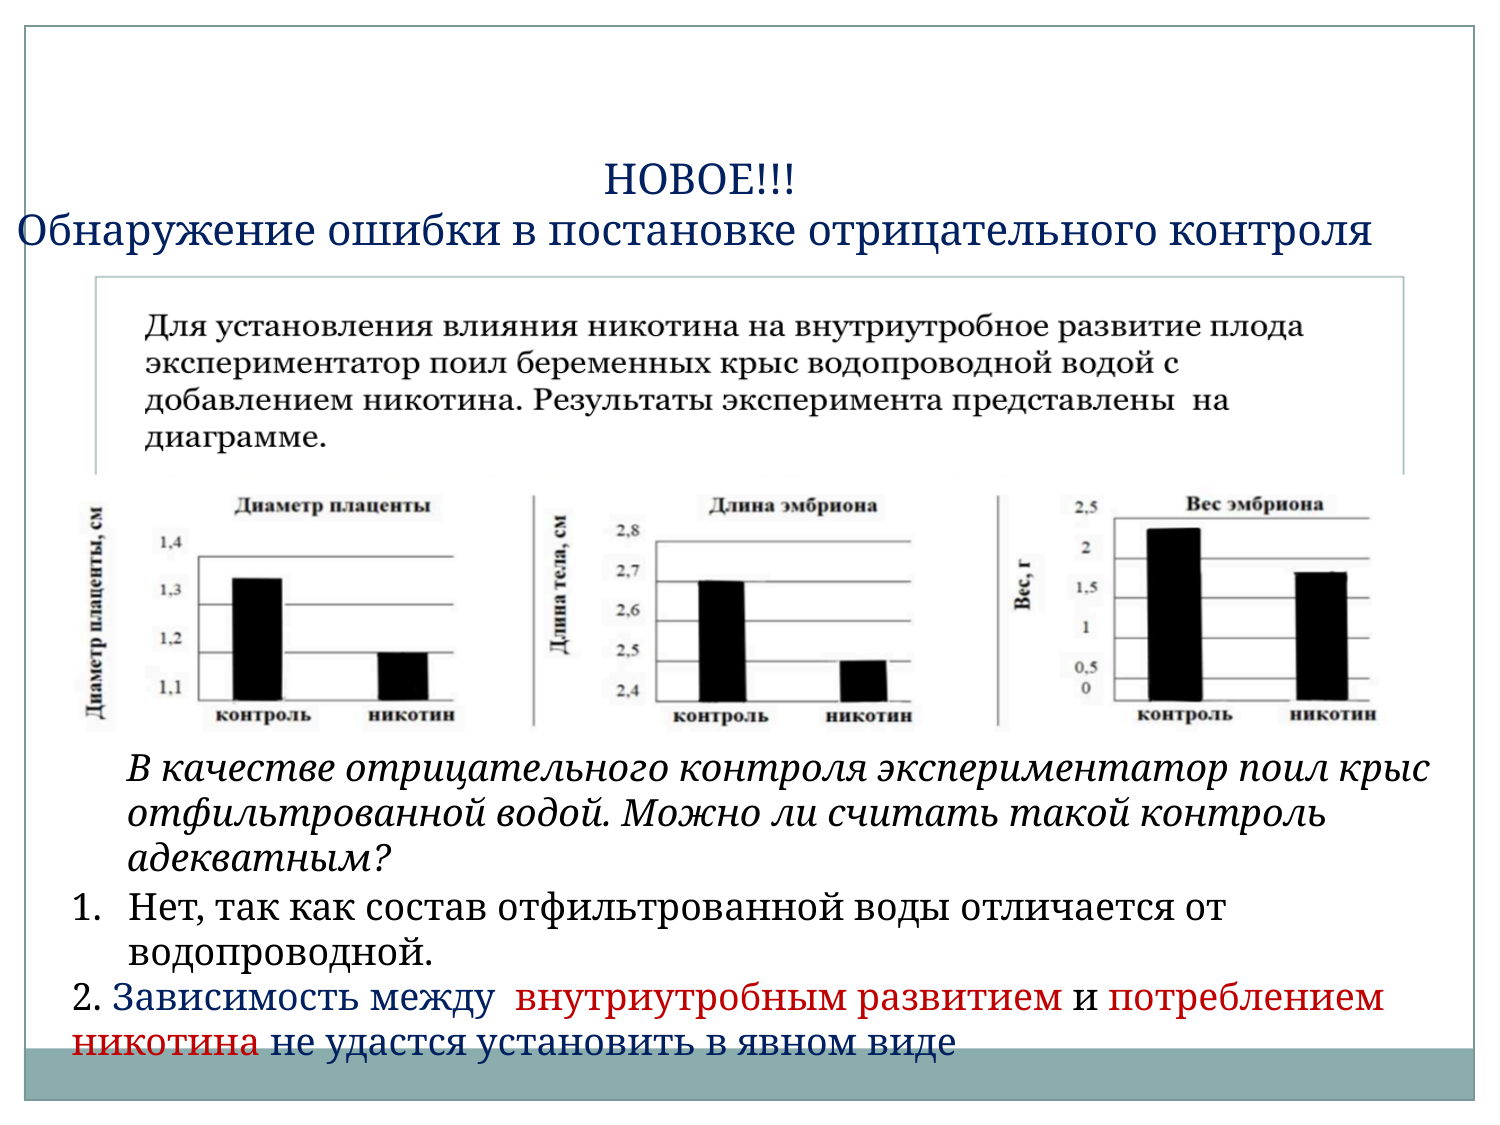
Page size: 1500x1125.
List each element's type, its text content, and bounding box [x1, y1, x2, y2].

picture [73, 255, 1427, 737]
title НОВОЕ!!! Обнаружение ошибки в постановке отрицательного контроля [0, 137, 1400, 262]
text_box Нет, так как состав отфильтрованной воды отличается от водопроводной. 2. Зависимость между внутриутробным развитием и потреблением никотина не удастся установить в явном виде [56, 875, 1463, 1071]
text_box В качестве отрицательного контроля экспериментатор поил крыс отфильтрованной водой. Можно ли считать такой контроль адекватным? [112, 736, 1447, 875]
